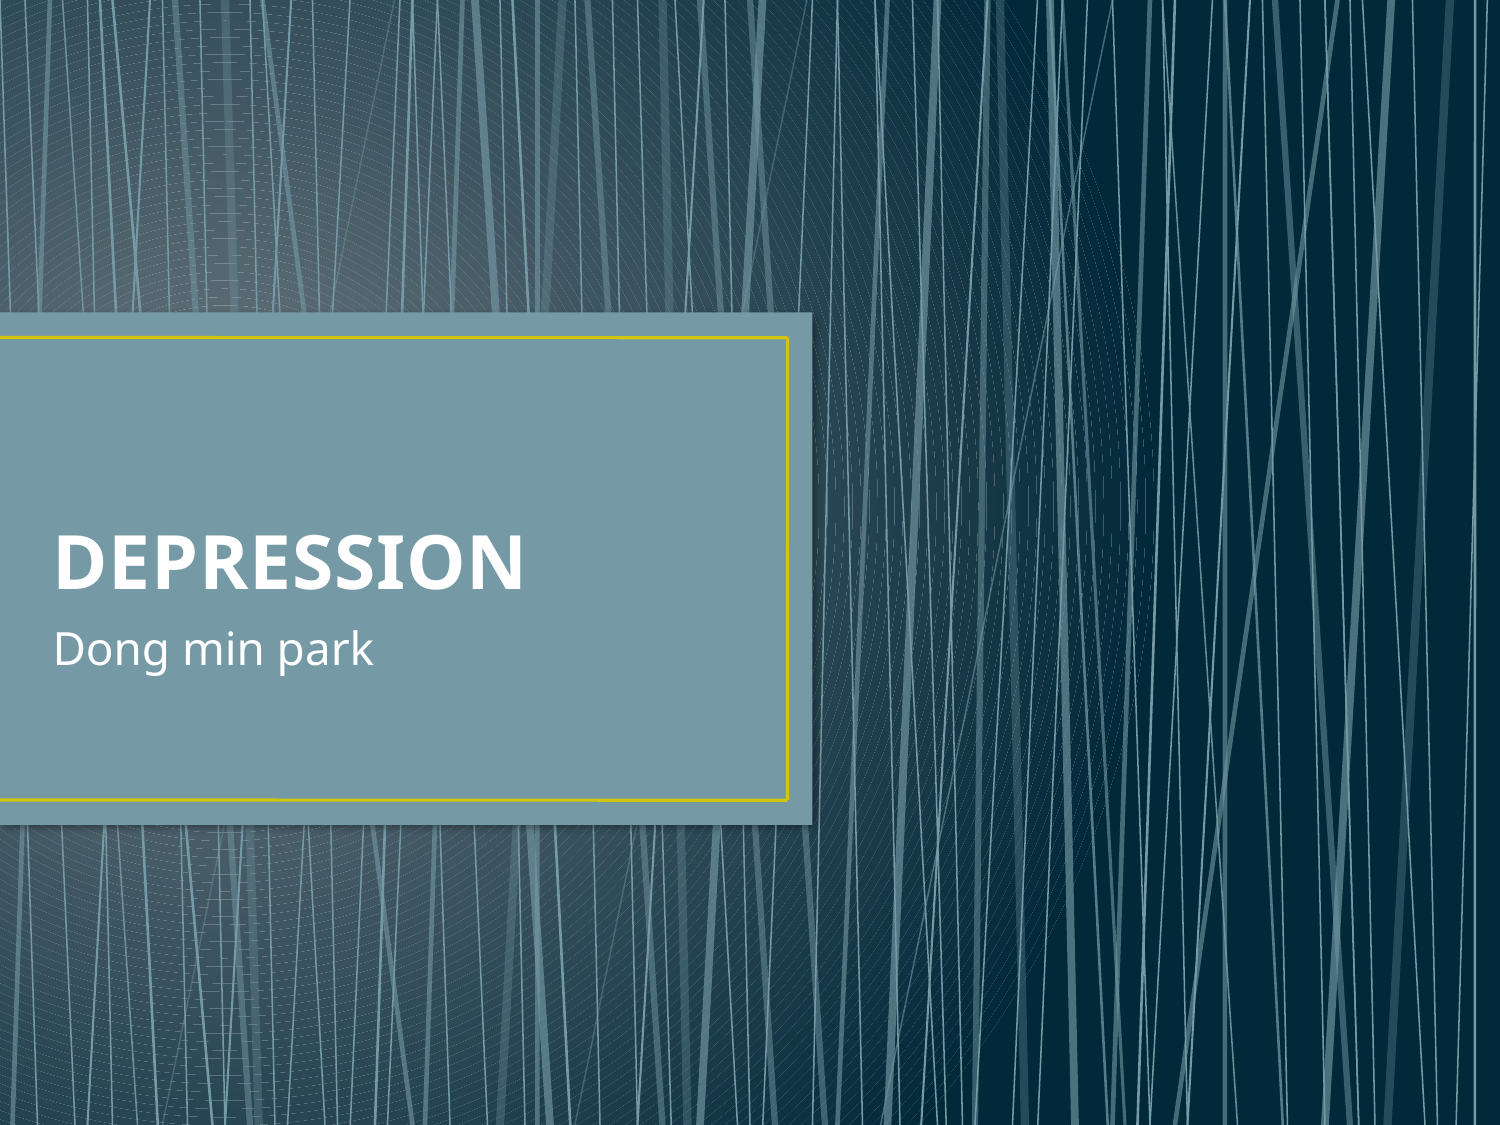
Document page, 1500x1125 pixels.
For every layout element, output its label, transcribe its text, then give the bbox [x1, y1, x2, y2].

title DEPRESSION [37, 349, 763, 612]
subtitle Dong min park [37, 612, 763, 788]
